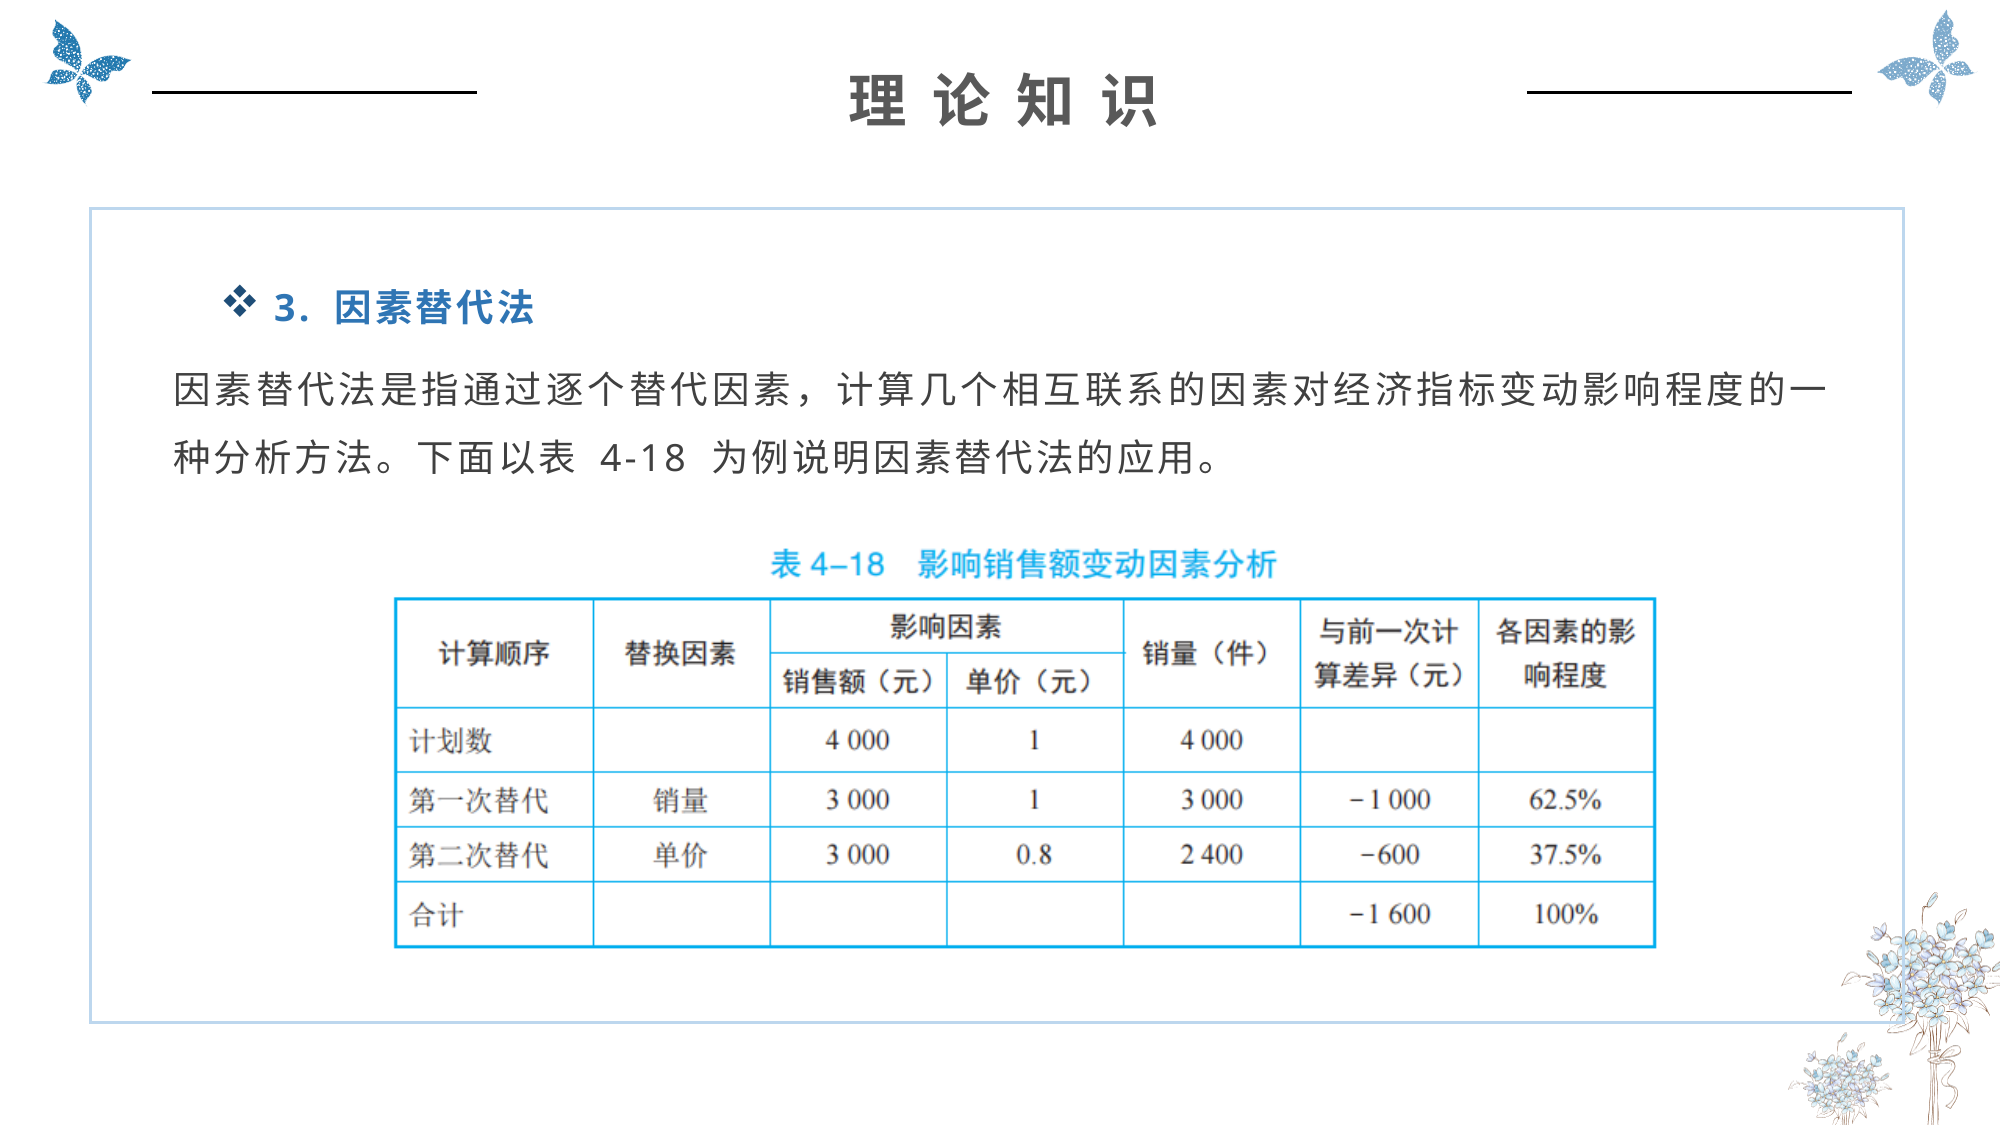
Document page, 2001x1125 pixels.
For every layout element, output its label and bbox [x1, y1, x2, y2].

picture [385, 538, 1669, 958]
text_box [89, 207, 1905, 1024]
picture [1788, 892, 2000, 1125]
text_box [151, 55, 1852, 142]
